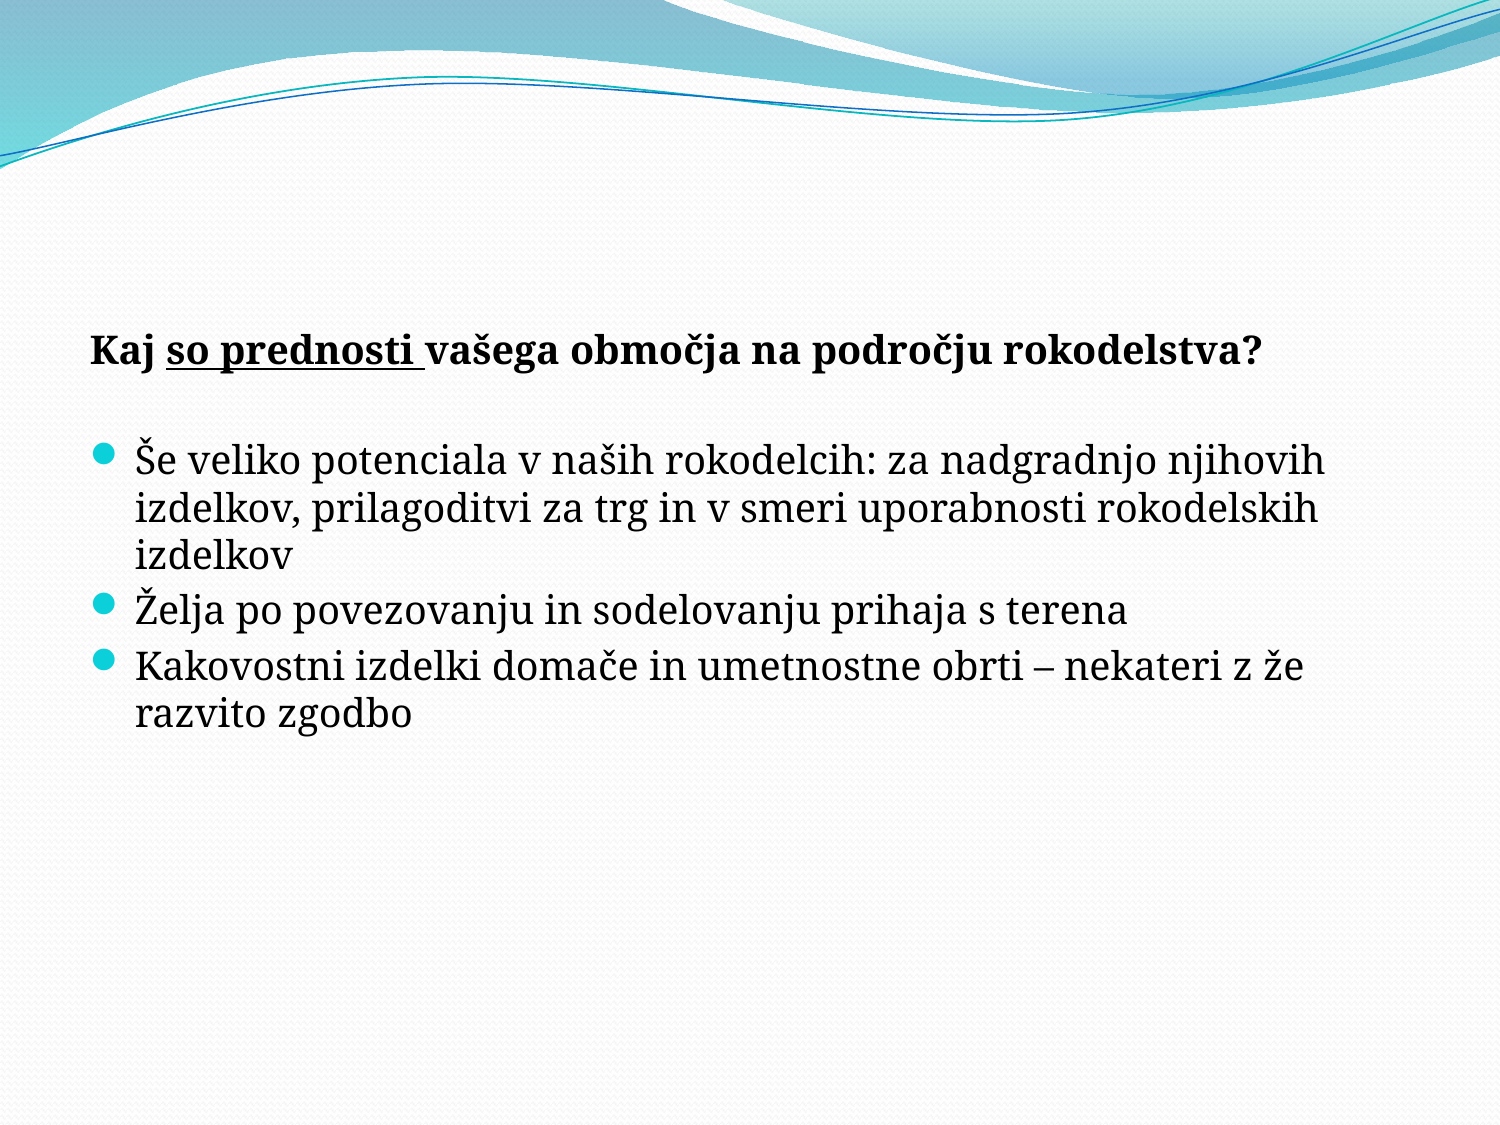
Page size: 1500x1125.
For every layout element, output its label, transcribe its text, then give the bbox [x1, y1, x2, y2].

list Kaj so prednosti vašega območja na področju rokodelstva? Še veliko potenciala v naših rokodelcih: za nadgradnjo njihovih izdelkov, prilagoditvi za trg in v smeri uporabnosti rokodelskih izdelkov Želja po povezovanju in sodelovanju prihaja s terena Kakovostni izdelki domače in umetnostne obrti – nekateri z že razvito zgodbo [75, 317, 1425, 1038]
